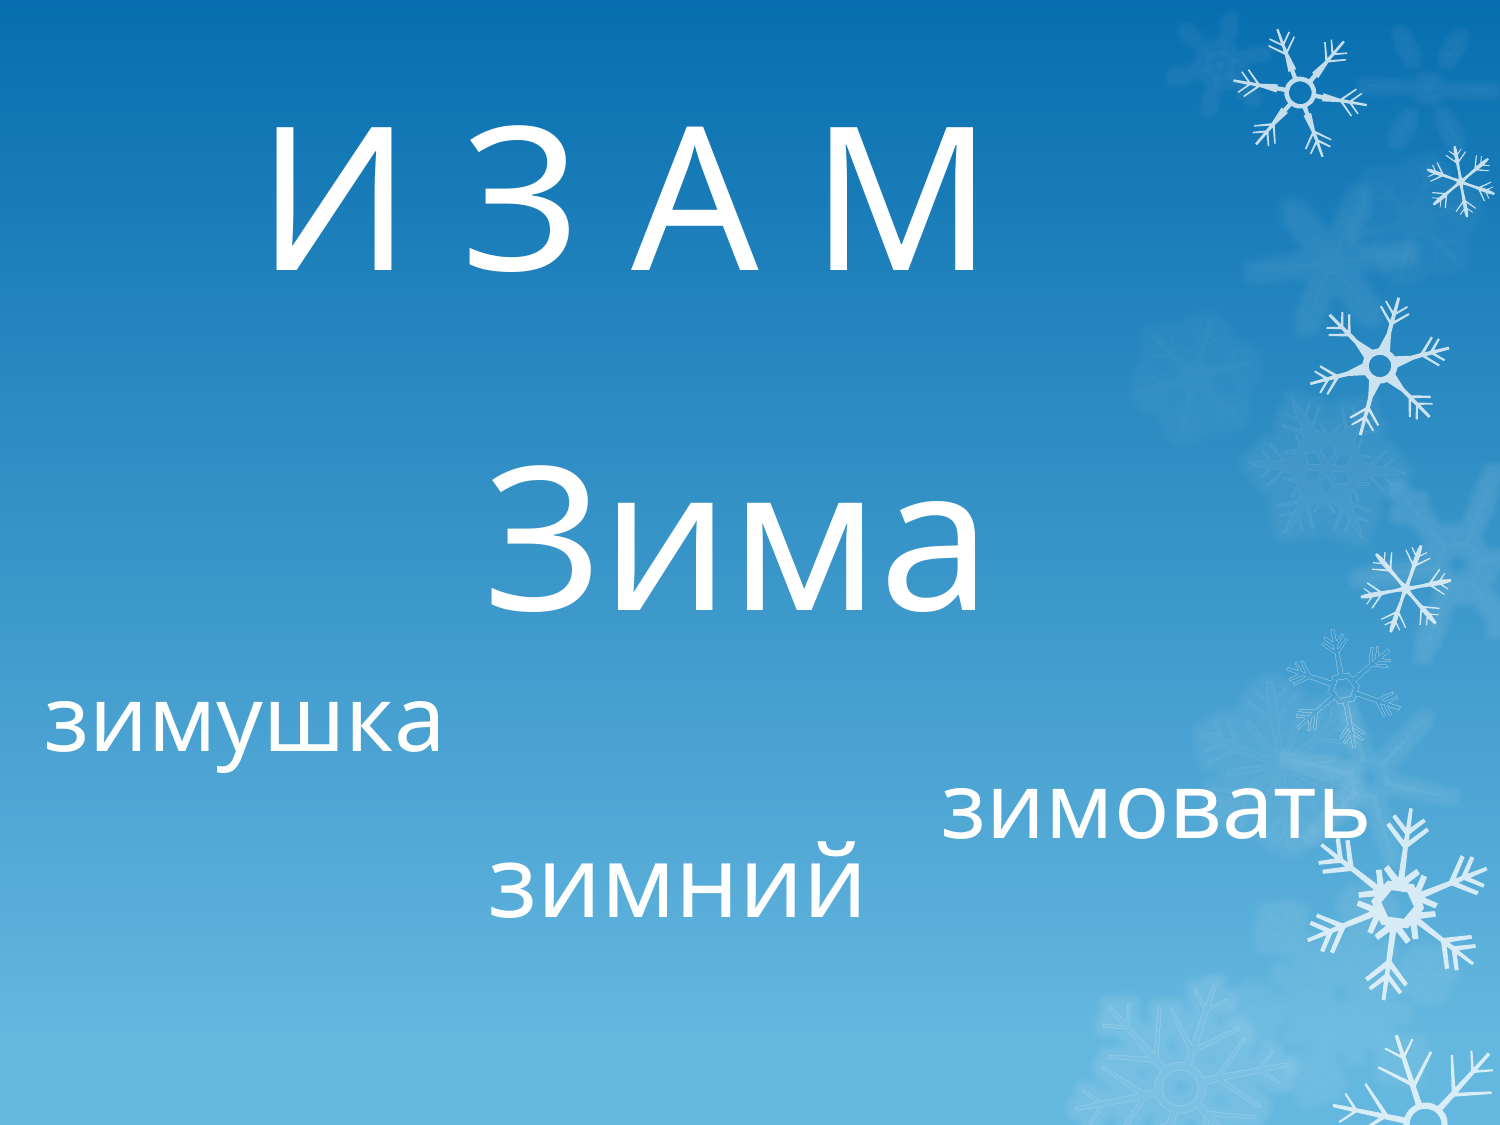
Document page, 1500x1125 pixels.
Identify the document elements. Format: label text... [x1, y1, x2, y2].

title И З А М [242, 30, 1258, 350]
text_box зимушка [29, 652, 632, 1017]
text_box зимовать [927, 739, 1459, 865]
text_box зимний [473, 810, 928, 946]
text_box Зима [330, 403, 1146, 659]
